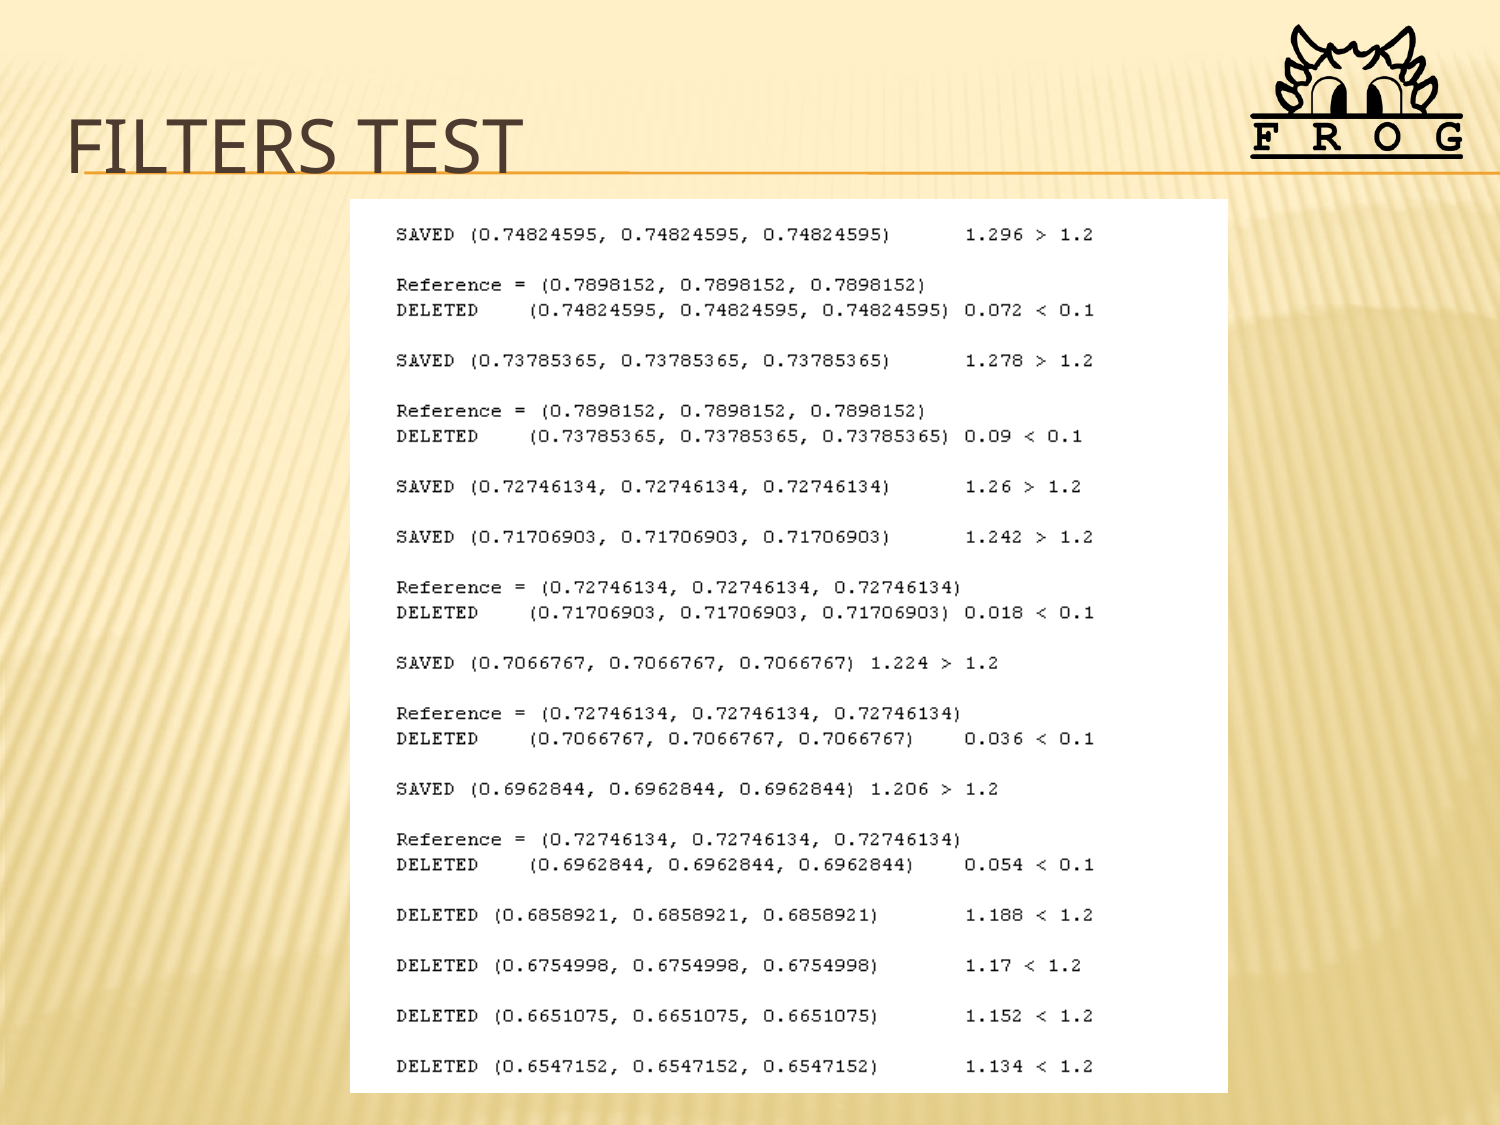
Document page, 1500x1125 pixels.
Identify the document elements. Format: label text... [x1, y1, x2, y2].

title Filters TeST [50, 75, 1475, 213]
picture [1249, 24, 1463, 159]
picture [349, 199, 1228, 1093]
